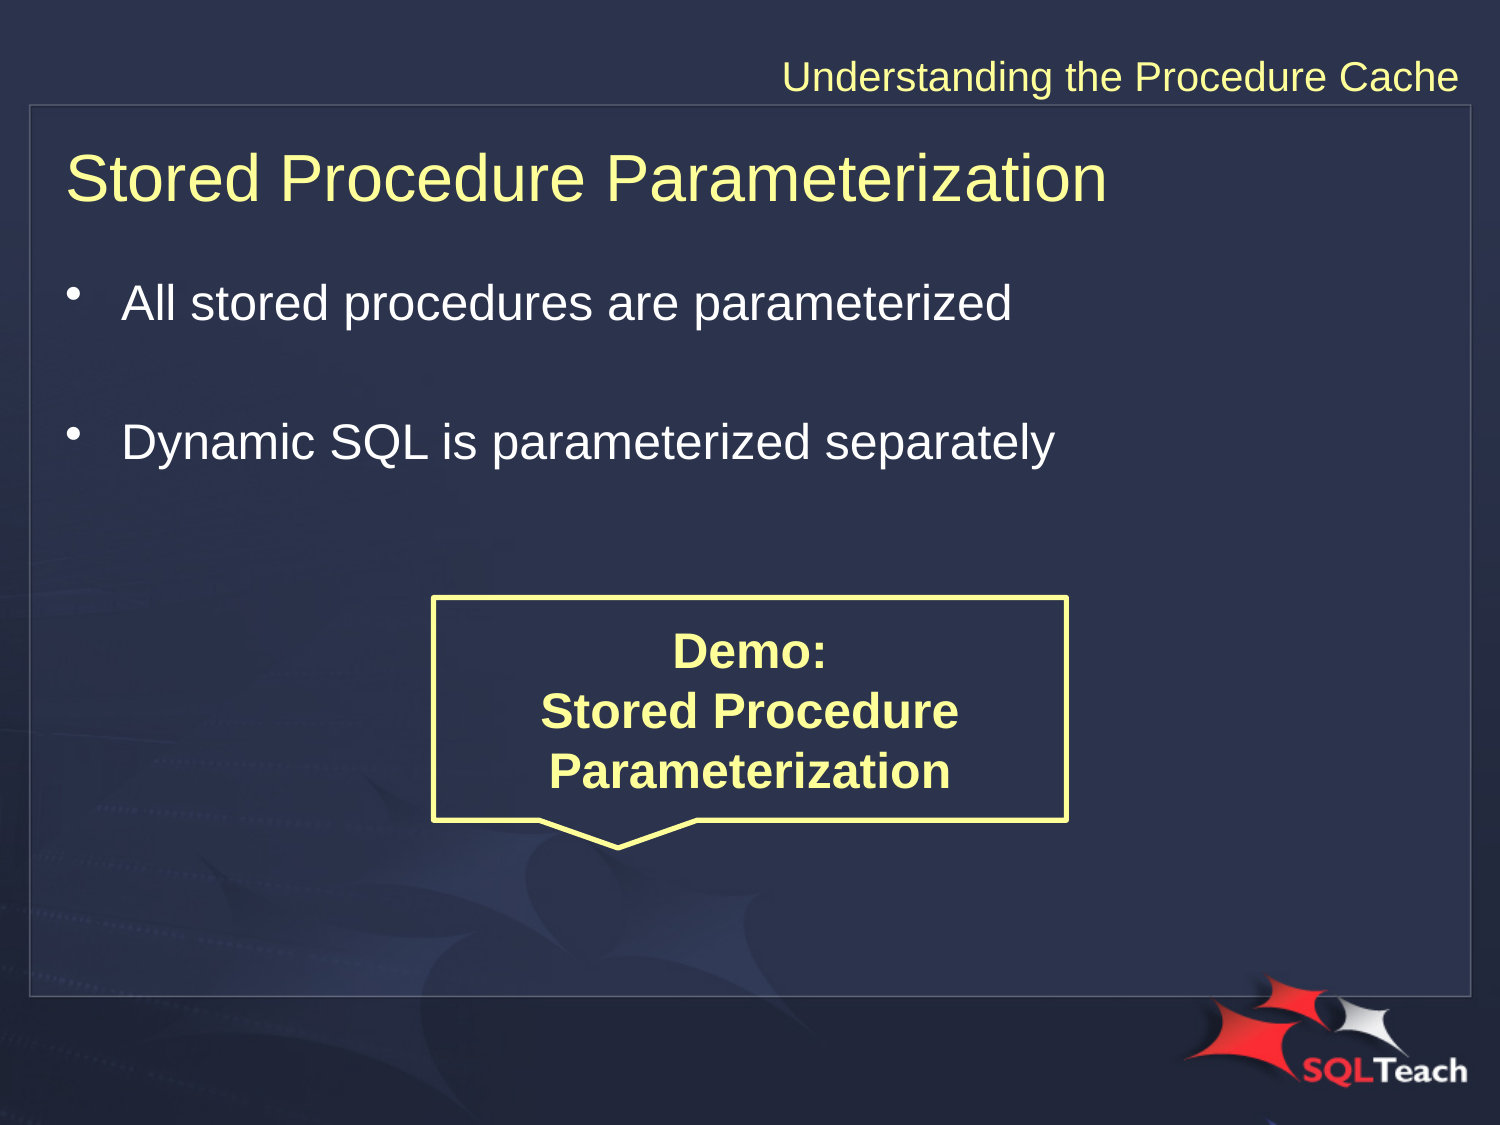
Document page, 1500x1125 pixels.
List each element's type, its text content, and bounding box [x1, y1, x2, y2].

picture [0, 0, 1500, 1125]
title Stored Procedure Parameterization [49, 137, 1326, 213]
list All stored procedures are parameterized Dynamic SQL is parameterized separately [49, 262, 1463, 988]
text_box Demo: Stored Procedure Parameterization [431, 595, 1069, 851]
